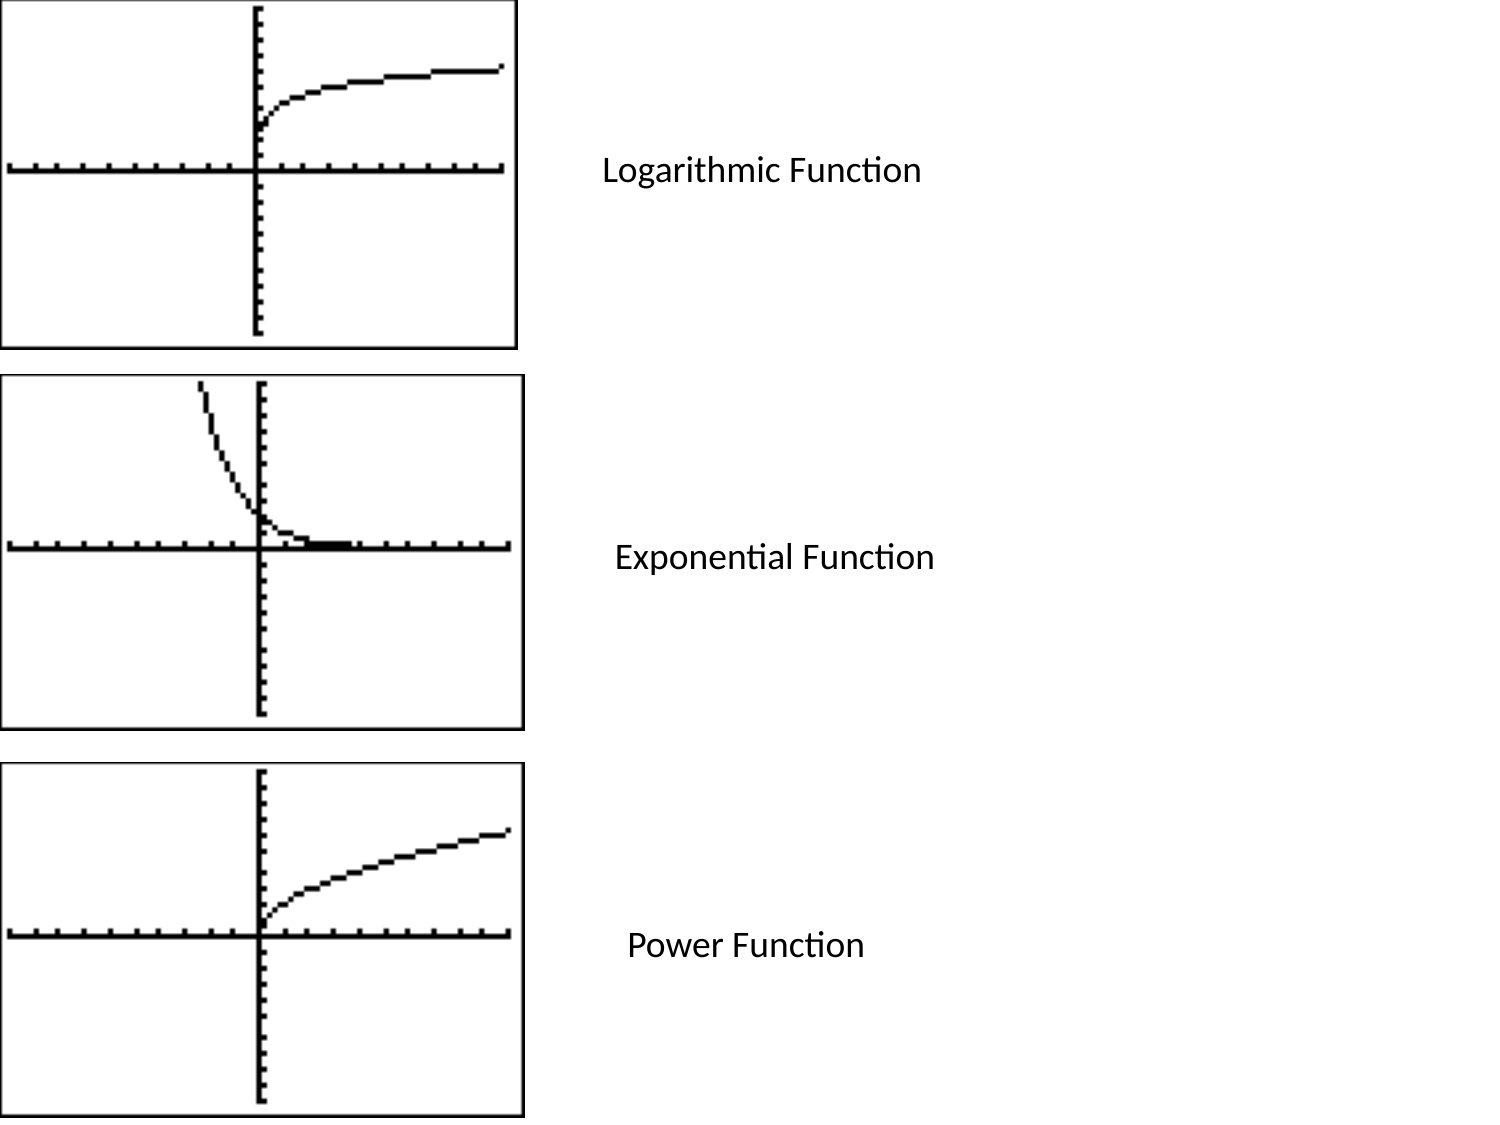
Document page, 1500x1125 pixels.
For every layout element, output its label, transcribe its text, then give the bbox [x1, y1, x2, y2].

picture [0, 0, 518, 351]
text_box Power Function [612, 912, 975, 973]
picture [0, 762, 526, 1118]
picture [0, 374, 526, 731]
text_box Exponential Function [599, 524, 988, 585]
text_box Logarithmic Function [587, 137, 1075, 198]
